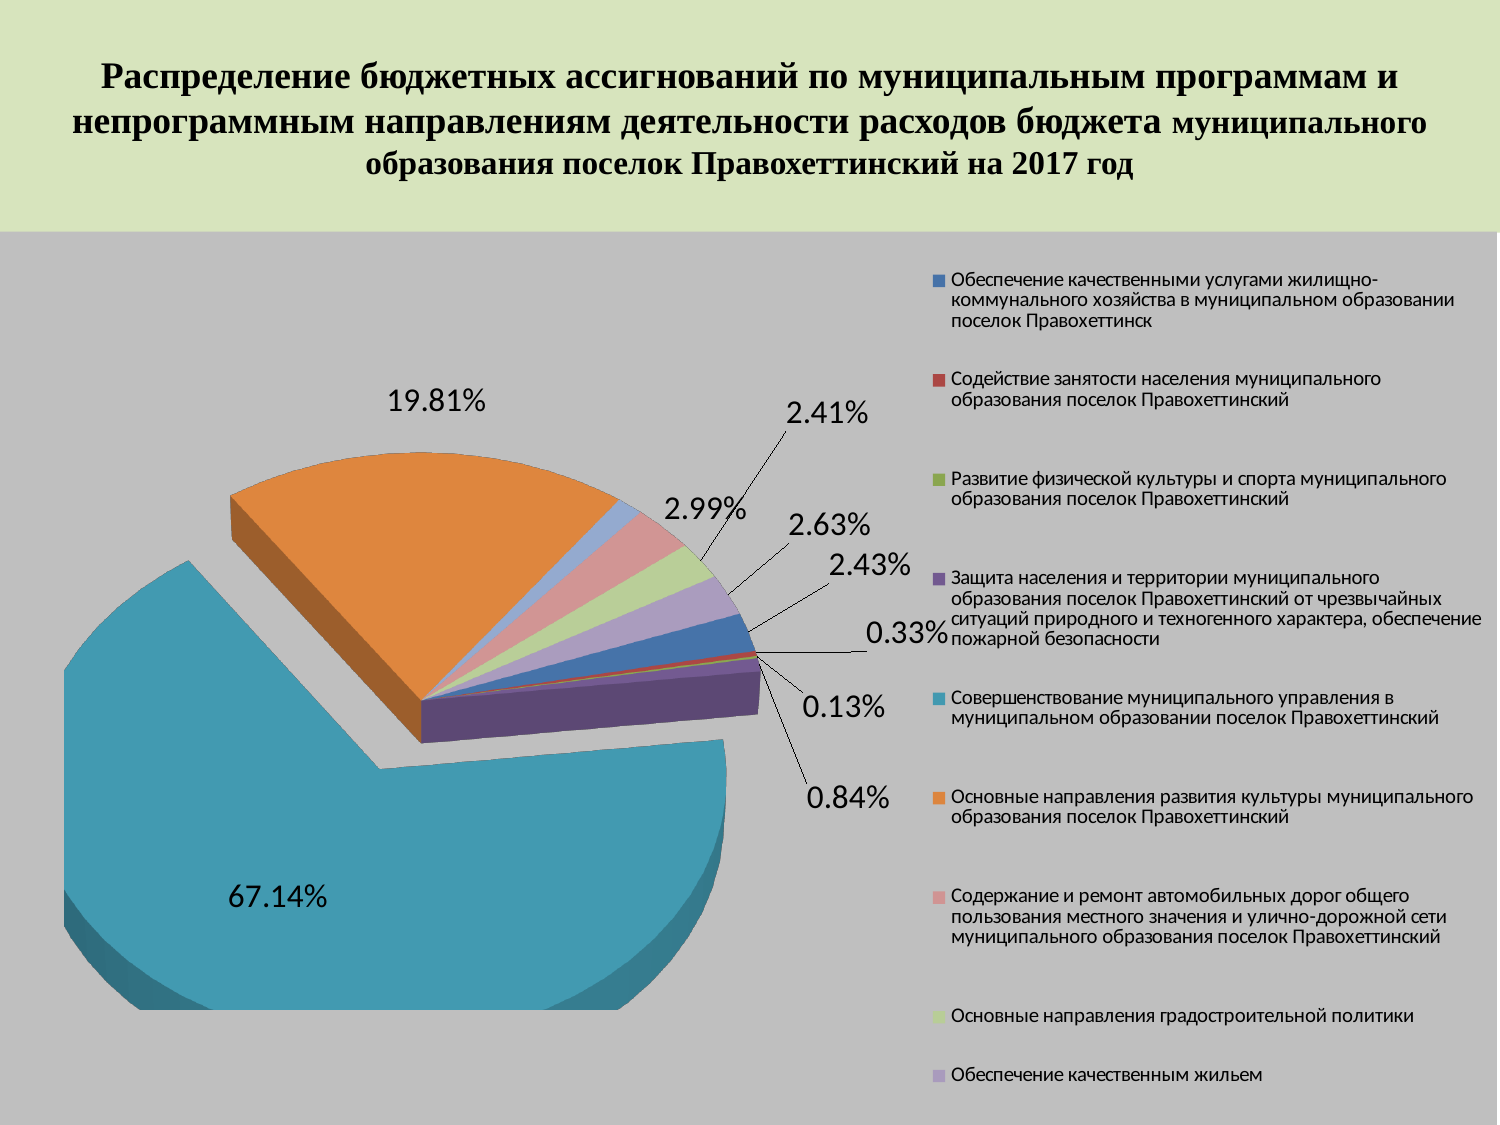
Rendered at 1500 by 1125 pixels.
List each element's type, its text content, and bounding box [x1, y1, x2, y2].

chart [0, 231, 1500, 1125]
title Распределение бюджетных ассигнований по муниципальным программам и непрограммным направлениям деятельности расходов бюджета муниципального образования поселок Правохеттинский на 2017 год [0, 0, 1500, 231]
